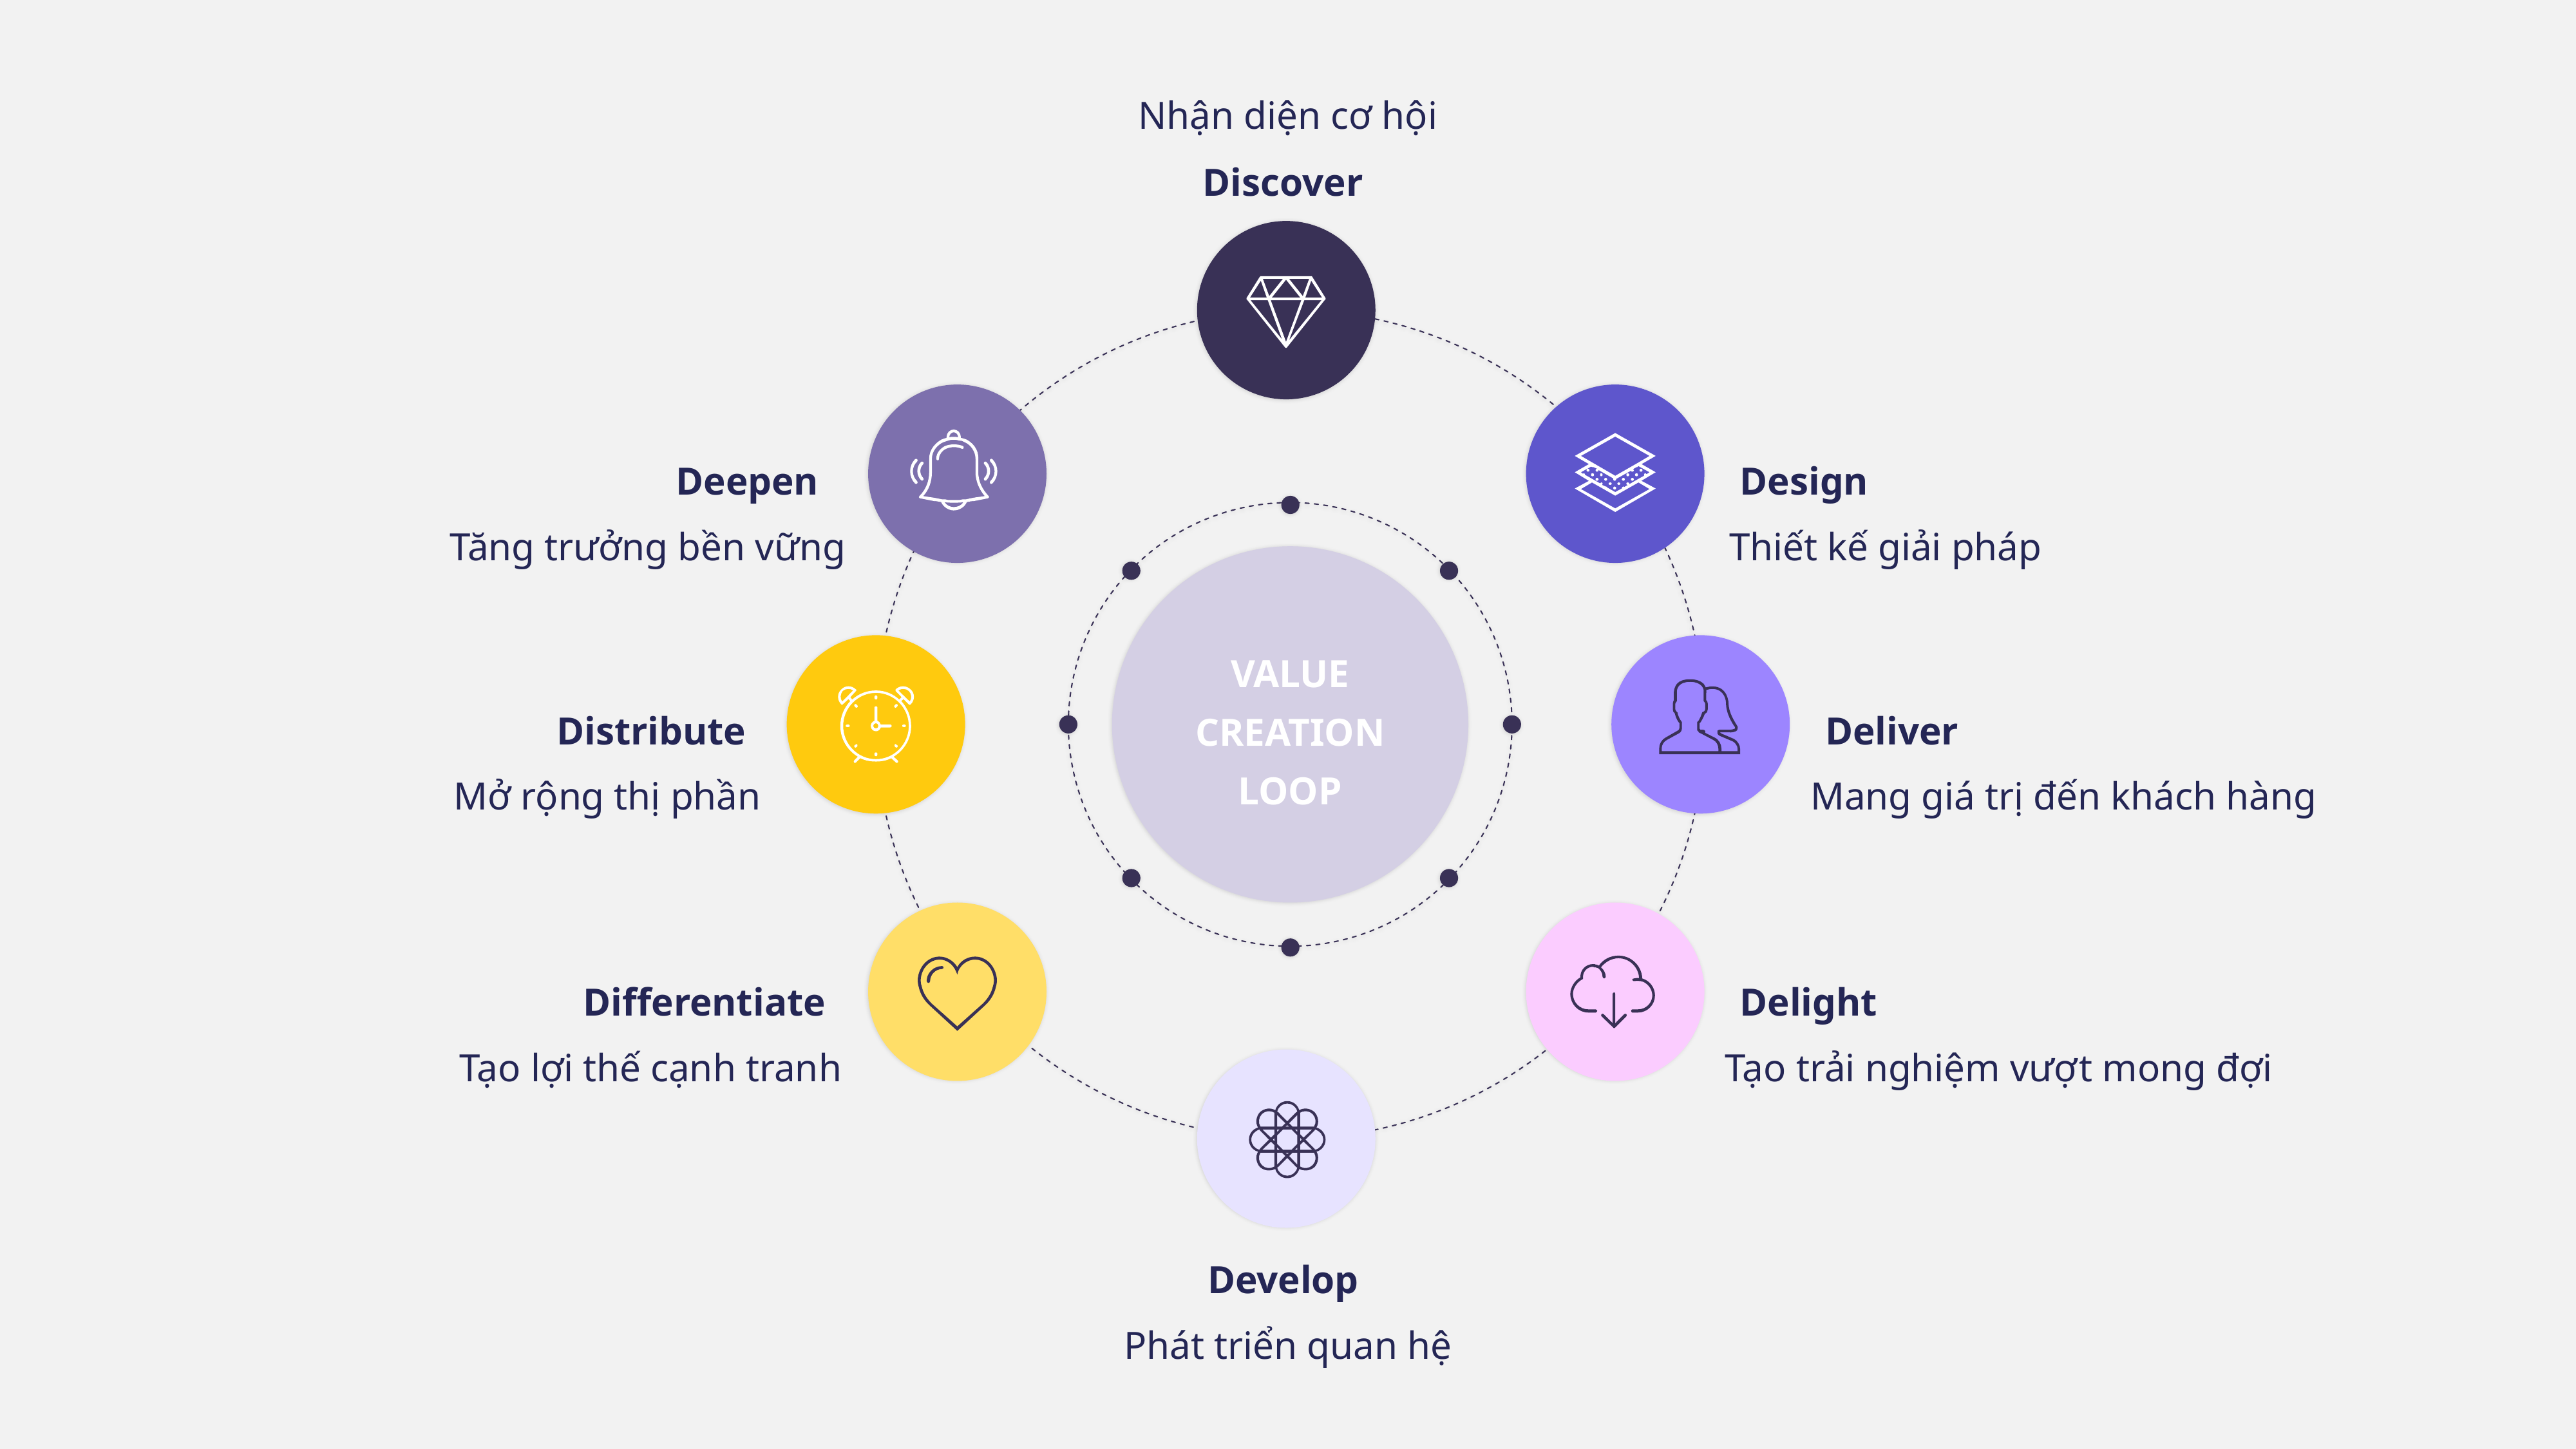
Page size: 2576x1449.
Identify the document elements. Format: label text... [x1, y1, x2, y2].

text_box [1121, 560, 1142, 581]
text_box [886, 318, 1695, 1130]
text_box Nhận diện cơ hội [1138, 70, 1438, 144]
text_box [838, 686, 914, 763]
text_box Tạo lợi thế cạnh tranh [459, 1022, 842, 1097]
text_box Delight [1739, 957, 1888, 1022]
text_box Thiết kế giải pháp [1729, 502, 2042, 576]
text_box [1280, 937, 1301, 958]
text_box [1249, 1101, 1326, 1179]
text_box Discover [1202, 144, 1374, 211]
text_box [910, 459, 918, 484]
text_box [1610, 634, 1791, 815]
text_box [1575, 433, 1656, 513]
text_box Develop [1208, 1235, 1368, 1300]
text_box Design [1739, 436, 1879, 502]
text_box Mở rộng thị phần [453, 751, 761, 826]
text_box [1058, 714, 1079, 735]
text_box [867, 383, 1048, 564]
text_box [917, 461, 924, 481]
text_box [1659, 679, 1741, 755]
text_box [983, 461, 990, 481]
text_box Distribute [556, 685, 756, 751]
text_box [1570, 955, 1655, 1013]
text_box [1601, 992, 1627, 1028]
text_box Tăng trưởng bền vững [450, 502, 846, 576]
text_box Mang giá trị đến khách hàng [1810, 751, 2317, 826]
text_box [1525, 383, 1706, 564]
text_box [1121, 867, 1142, 889]
text_box [1196, 1048, 1377, 1229]
text_box [1246, 276, 1326, 348]
text_box [1196, 220, 1377, 401]
text_box Deliver [1825, 685, 1969, 751]
text_box [1502, 714, 1522, 735]
text_box [989, 459, 998, 484]
text_box [1525, 901, 1706, 1083]
text_box [1439, 560, 1459, 581]
text_box [918, 429, 989, 511]
text_box [867, 901, 1048, 1083]
text_box Tạo trải nghiệm vượt mong đợi [1725, 1022, 2273, 1097]
text_box Phát triển quan hệ [1124, 1300, 1452, 1375]
text_box Differentiate [583, 957, 836, 1022]
text_box [918, 956, 997, 1031]
text_box [1280, 495, 1301, 515]
text_box [1439, 867, 1459, 889]
text_box Deepen [676, 436, 829, 502]
text_box [786, 634, 967, 815]
